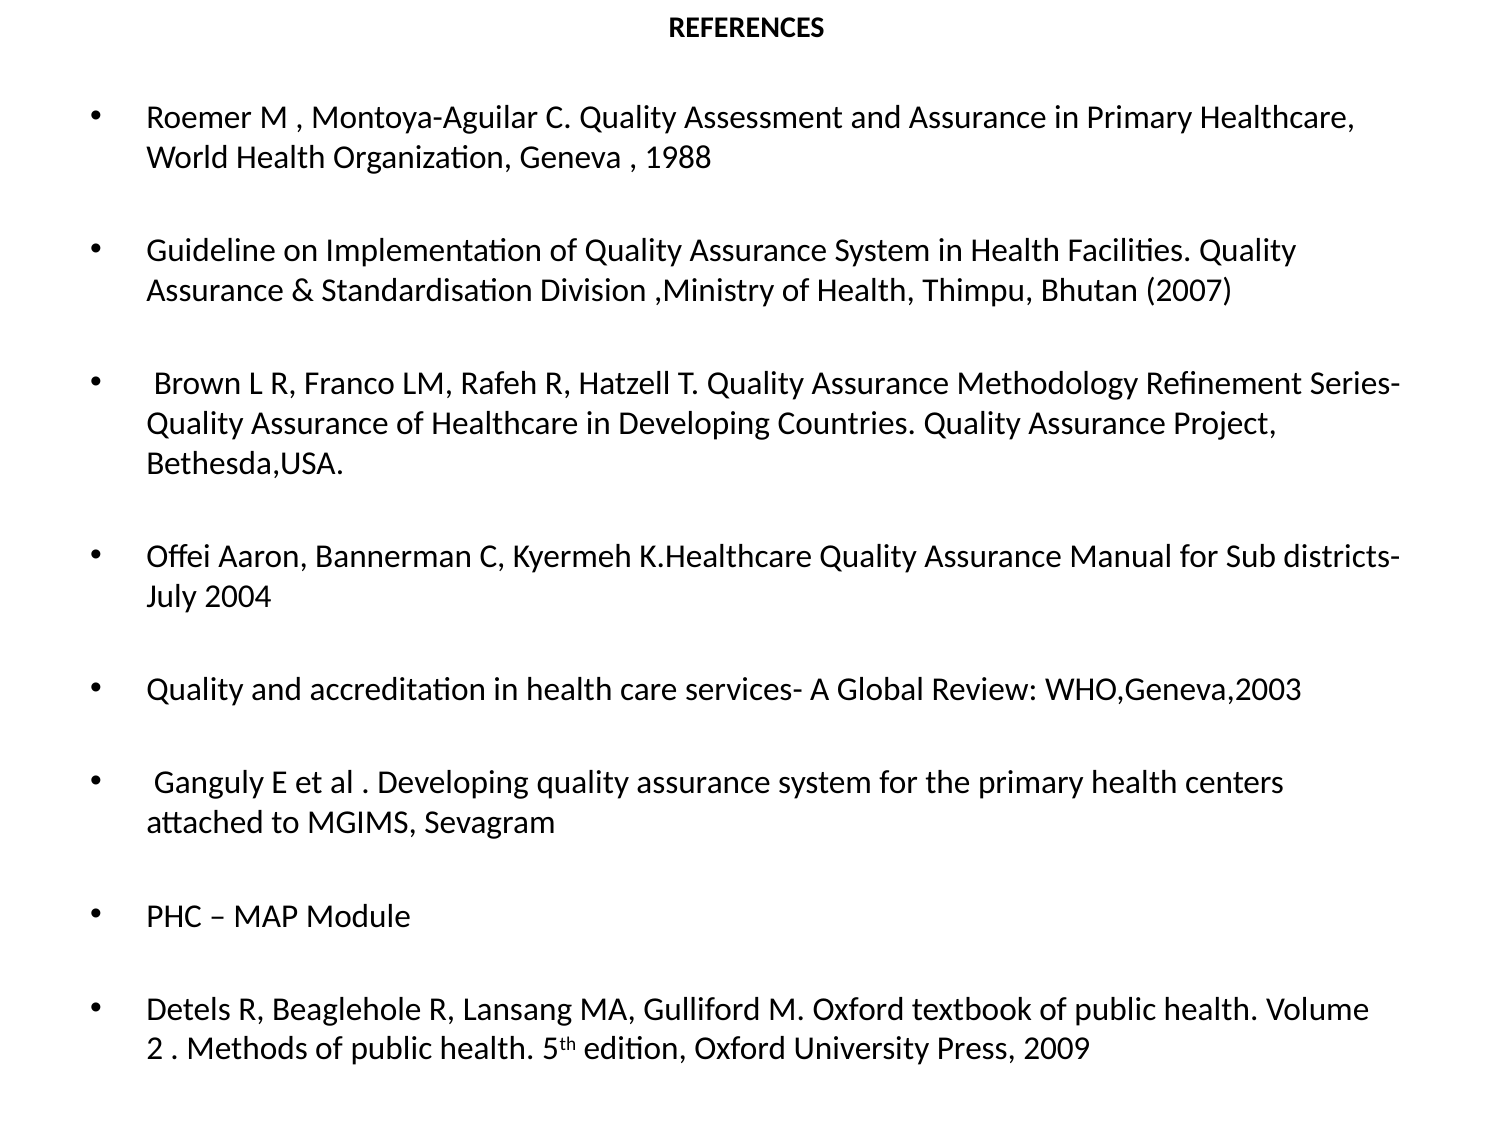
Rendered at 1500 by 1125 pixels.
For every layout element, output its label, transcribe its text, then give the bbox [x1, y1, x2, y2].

title REFERENCES [75, 0, 1425, 87]
list Roemer M , Montoya-Aguilar C. Quality Assessment and Assurance in Primary Healthcare, World Health Organization, Geneva , 1988 Guideline on Implementation of Quality Assurance System in Health Facilities. Quality Assurance & Standardisation Division ,Ministry of Health, Thimpu, Bhutan (2007) Brown L R, Franco LM, Rafeh R, Hatzell T. Quality Assurance Methodology Refinement Series- Quality Assurance of Healthcare in Developing Countries. Quality Assurance Project, Bethesda,USA. Offei Aaron, Bannerman C, Kyermeh K.Healthcare Quality Assurance Manual for Sub districts- July 2004 Quality and accreditation in health care services- A Global Review: WHO,Geneva,2003 Ganguly E et al . Developing quality assurance system for the primary health centers attached to MGIMS, Sevagram PHC – MAP Module Detels R, Beaglehole R, Lansang MA, Gulliford M. Oxford textbook of public health. Volume 2 . Methods of public health. 5th edition, Oxford University Press, 2009 [75, 87, 1425, 1005]
